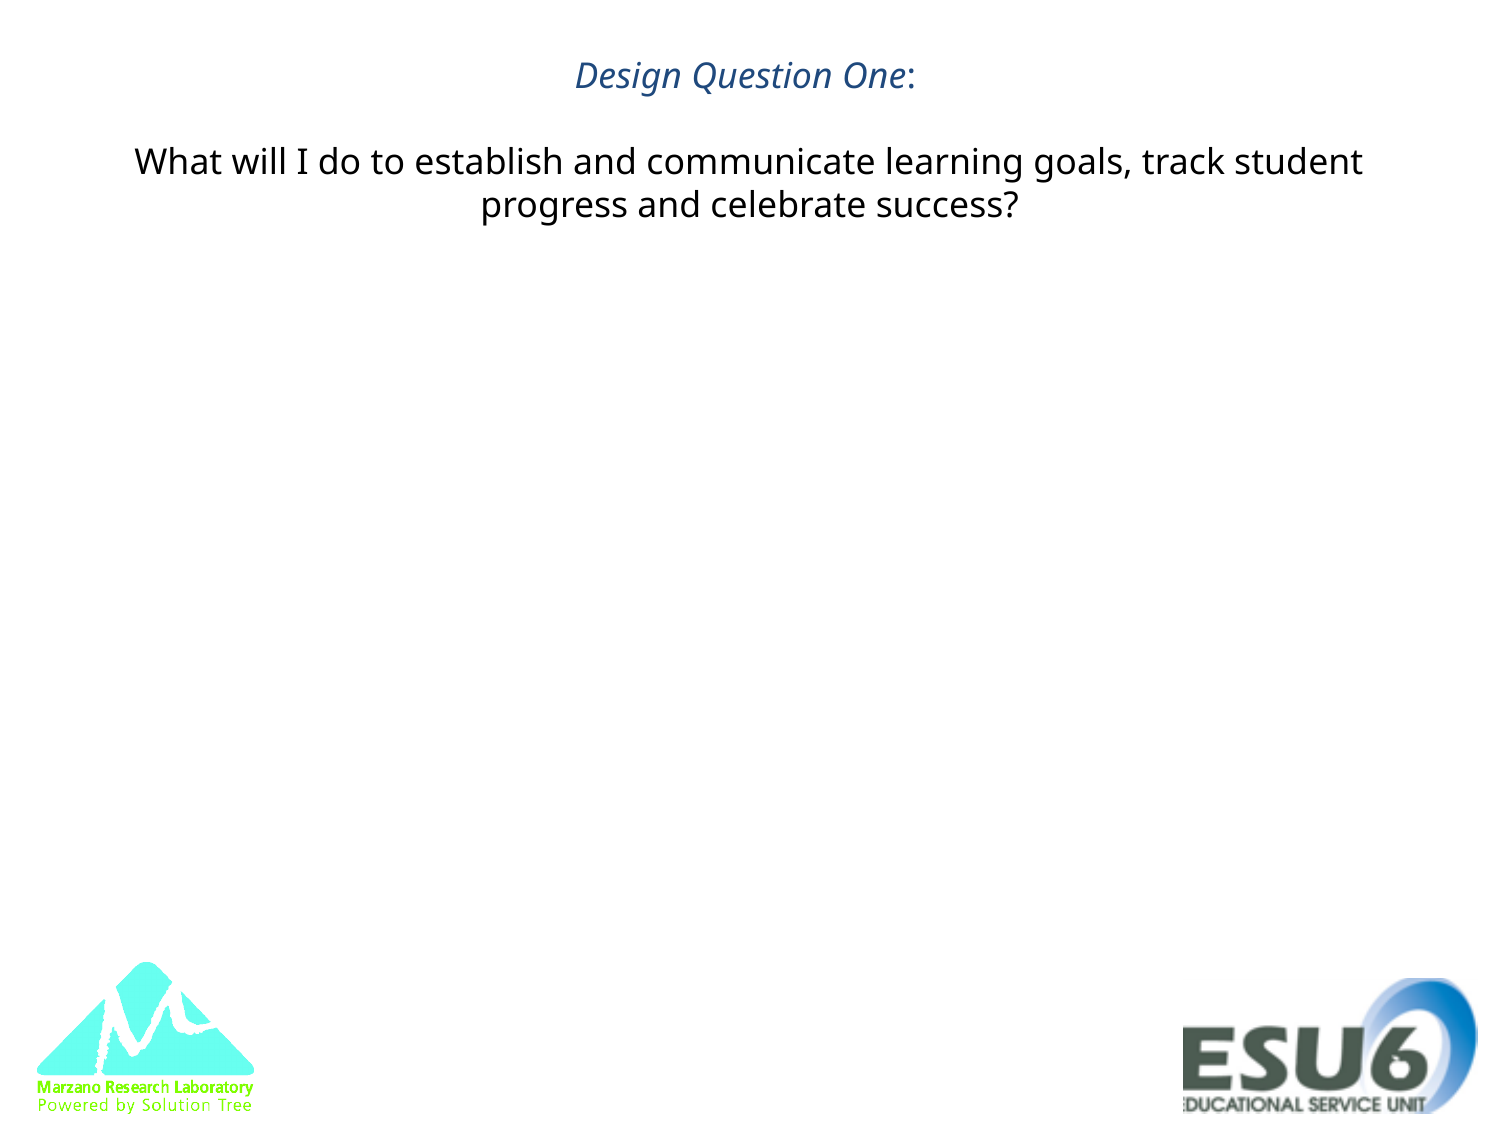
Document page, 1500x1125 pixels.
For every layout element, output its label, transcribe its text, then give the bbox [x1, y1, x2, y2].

picture [1183, 978, 1478, 1114]
title Design Question One: What will I do to establish and communicate learning goals, track student progress and celebrate success? [75, 45, 1425, 233]
picture [37, 962, 254, 1114]
